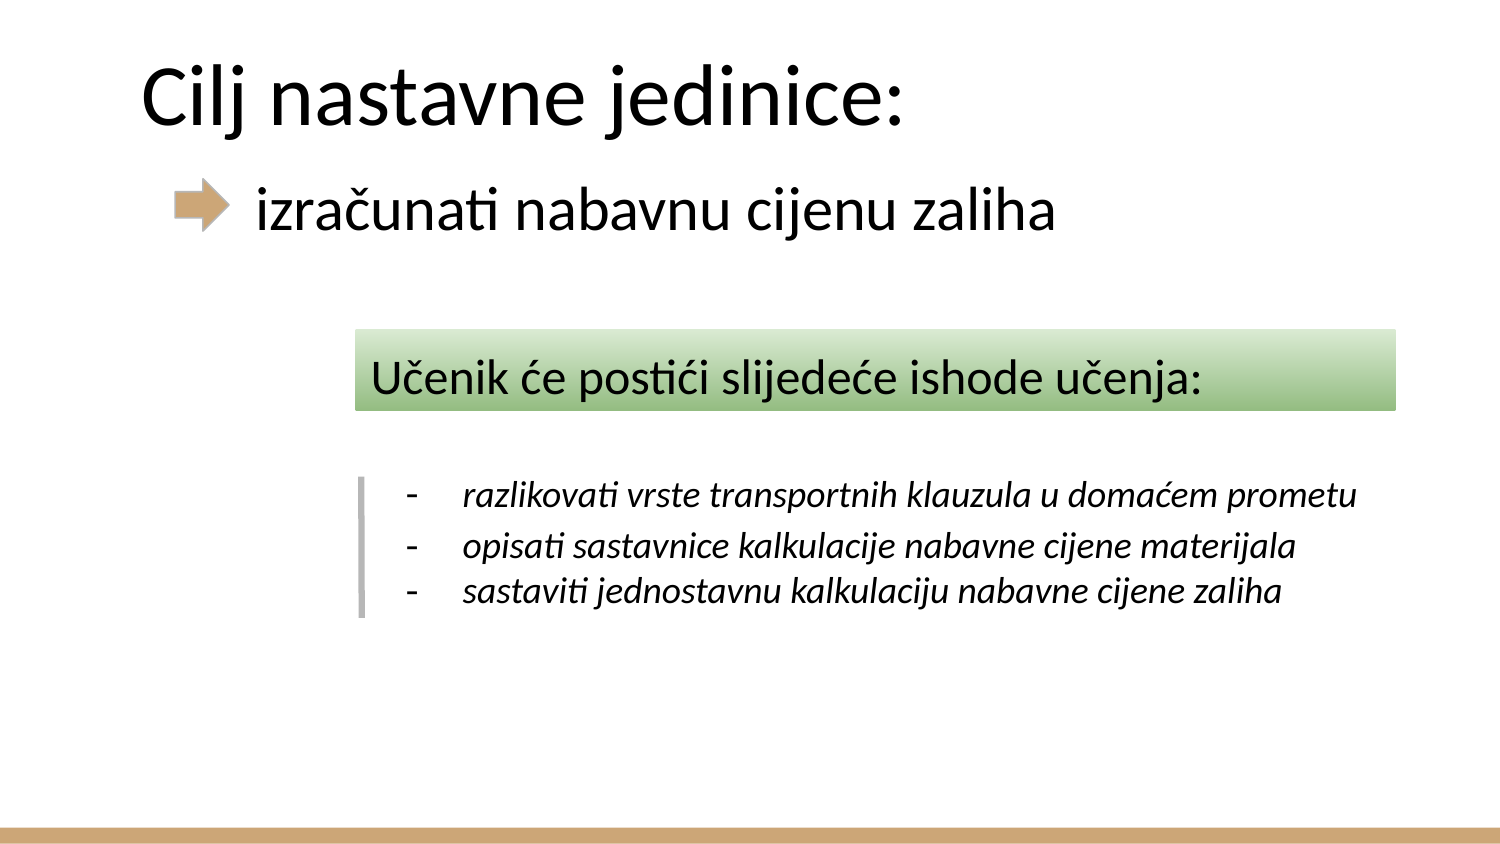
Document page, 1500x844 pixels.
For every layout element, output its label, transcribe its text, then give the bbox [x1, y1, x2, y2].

list [162, 245, 1469, 714]
title Cilj nastavne jedinice: izračunati nabavnu cijenu zaliha [125, 25, 1500, 263]
text_box [175, 178, 230, 232]
text_box Učenik će postići slijedeće ishode učenja: [355, 329, 1396, 411]
text_box razlikovati vrste transportnih klauzula u domaćem prometu opisati sastavnice kalkulacije nabavne cijene materijala sastaviti jednostavnu kalkulaciju nabavne cijene zaliha [372, 448, 1500, 701]
